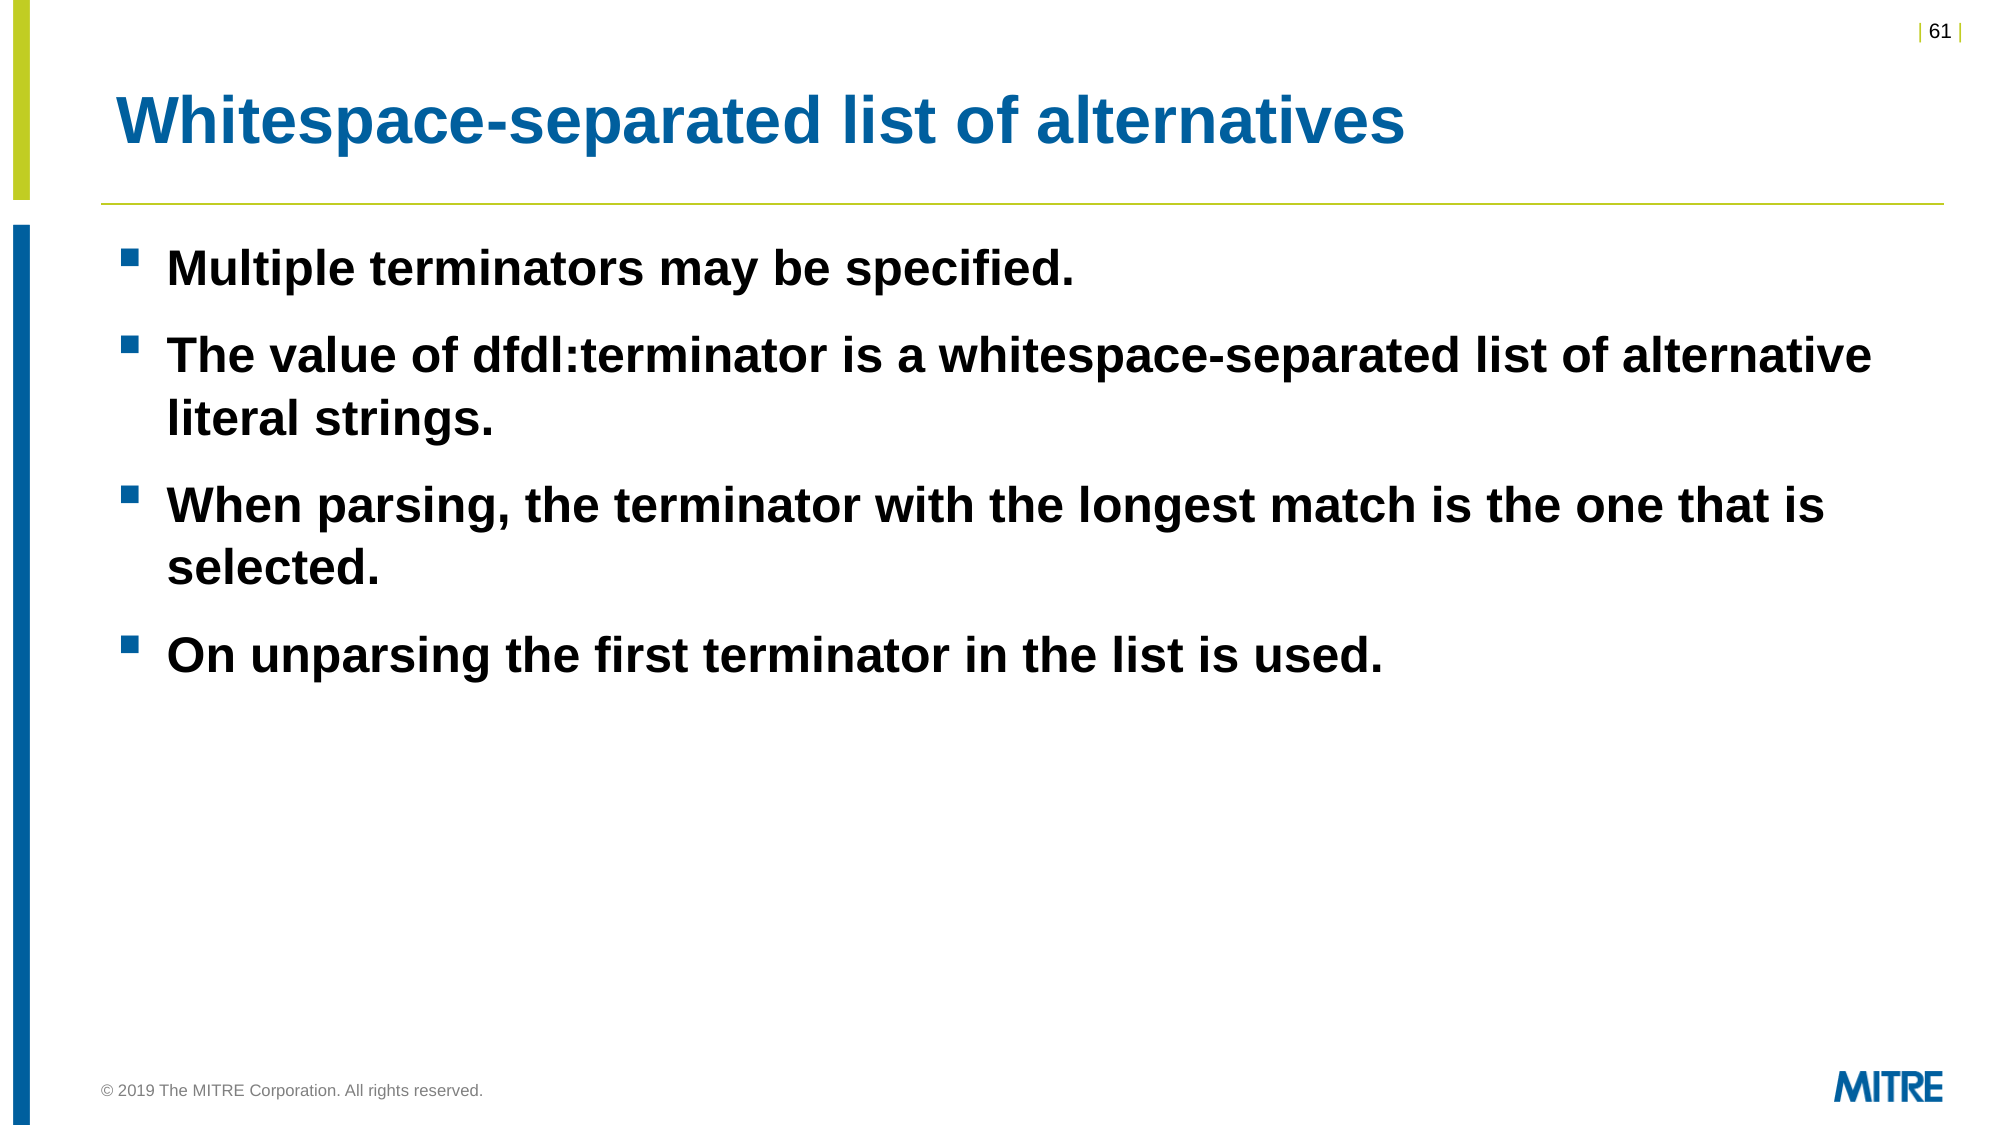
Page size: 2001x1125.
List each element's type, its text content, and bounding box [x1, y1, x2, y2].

footer © 2019 The MITRE Corporation. All rights reserved. [101, 1069, 1338, 1110]
picture [1834, 1068, 1945, 1109]
title Whitespace-separated list of alternatives [101, 60, 1945, 184]
list Multiple terminators may be specified. The value of dfdl:terminator is a whitespace-separated list of alternative literal strings. When parsing, the terminator with the longest match is the one that is selected. On unparsing the first terminator in the list is used. [101, 224, 1945, 1012]
